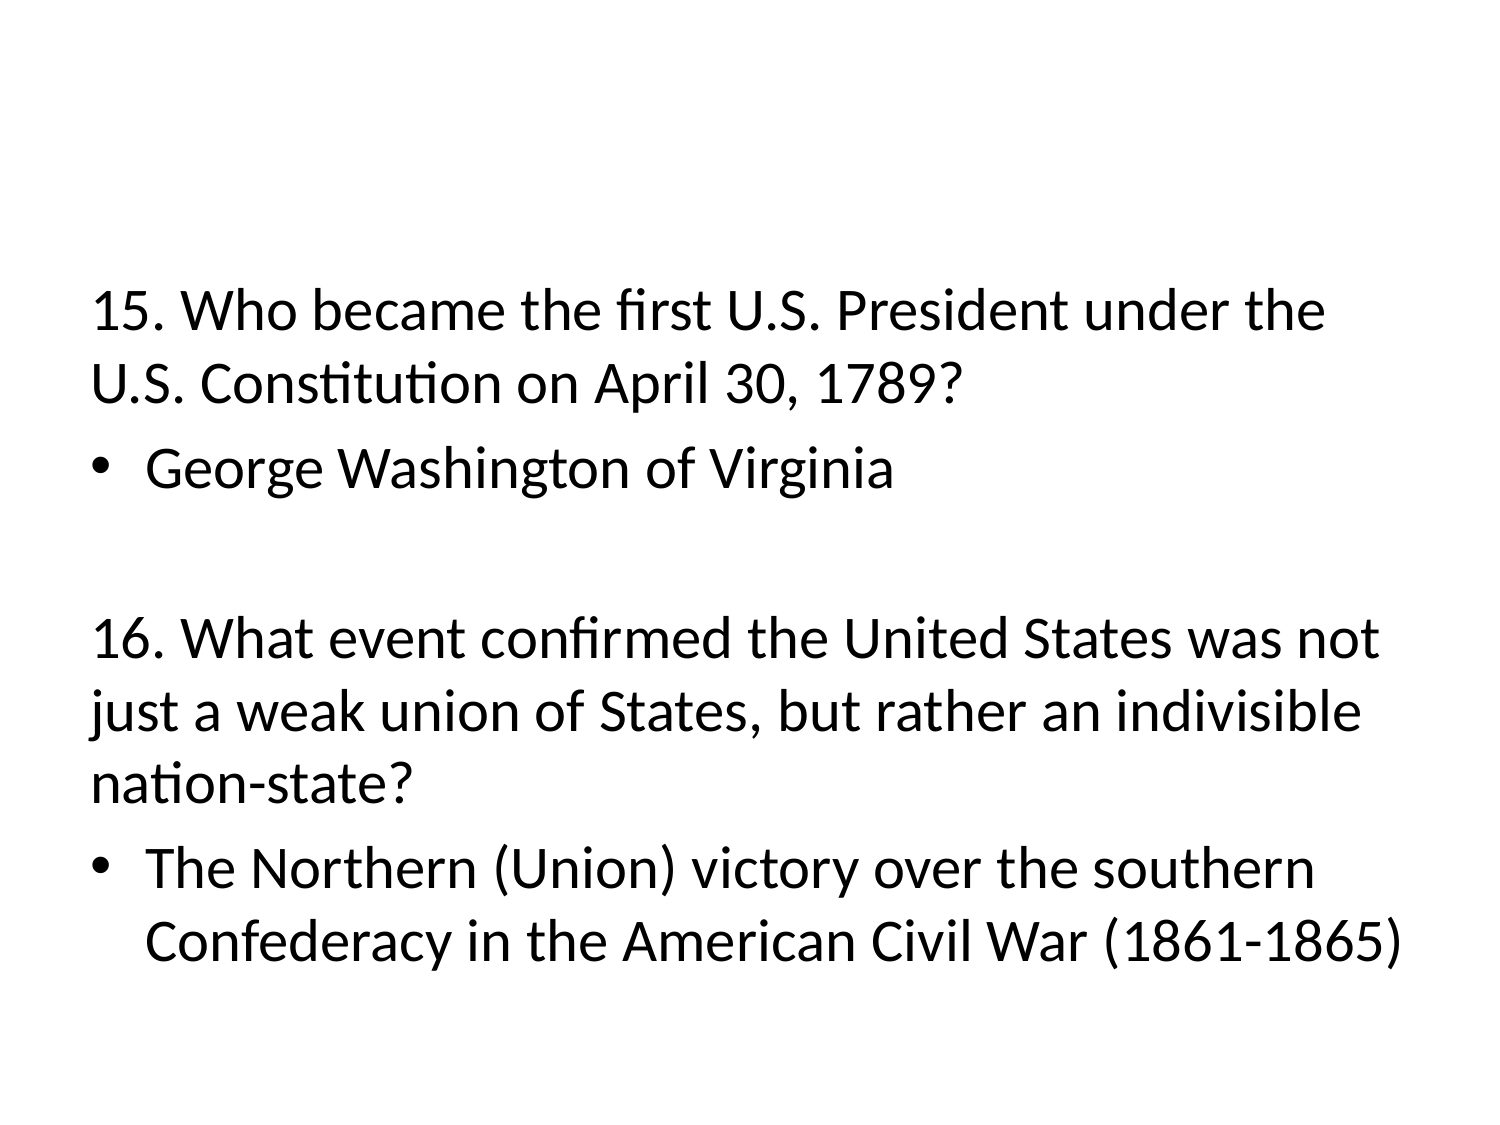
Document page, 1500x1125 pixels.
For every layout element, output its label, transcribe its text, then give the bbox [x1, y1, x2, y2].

list 15. Who became the first U.S. President under the U.S. Constitution on April 30, 1789? George Washington of Virginia 16. What event confirmed the United States was not just a weak union of States, but rather an indivisible nation-state? The Northern (Union) victory over the southern Confederacy in the American Civil War (1861-1865) [75, 262, 1425, 1005]
